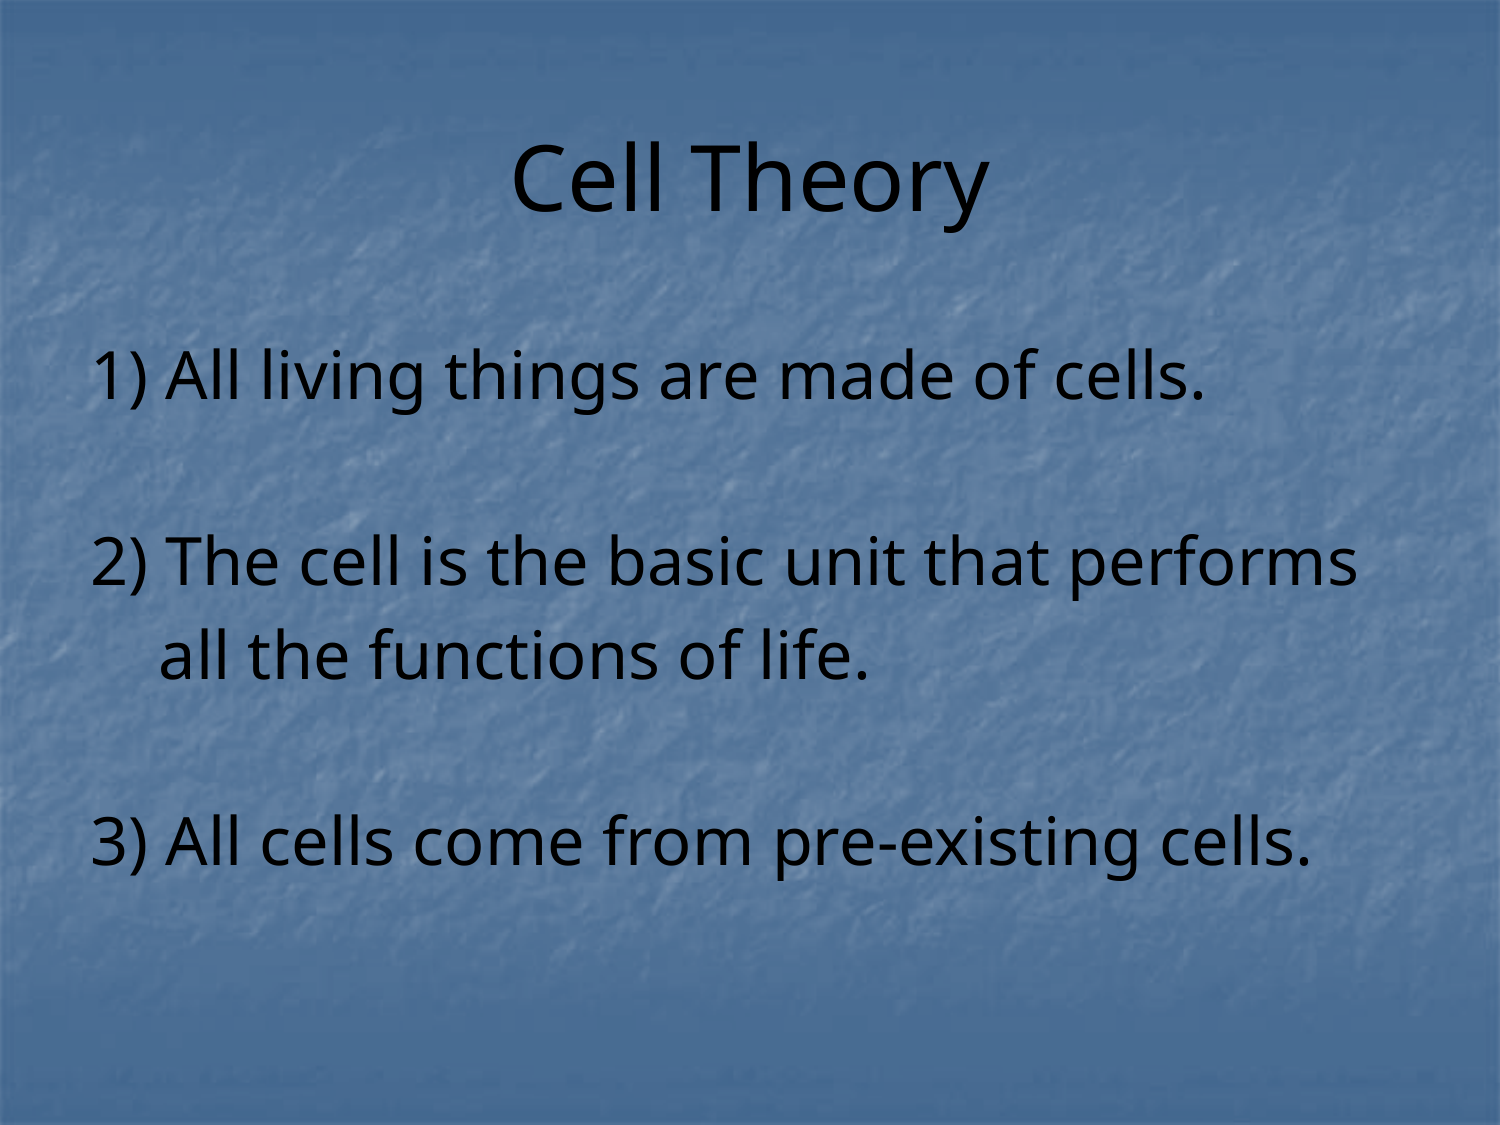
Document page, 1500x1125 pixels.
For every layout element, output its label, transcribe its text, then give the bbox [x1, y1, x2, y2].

list 1) All living things are made of cells. 2) The cell is the basic unit that performs all the functions of life. 3) All cells come from pre-existing cells. [74, 324, 1426, 1001]
title Cell Theory [74, 62, 1426, 288]
